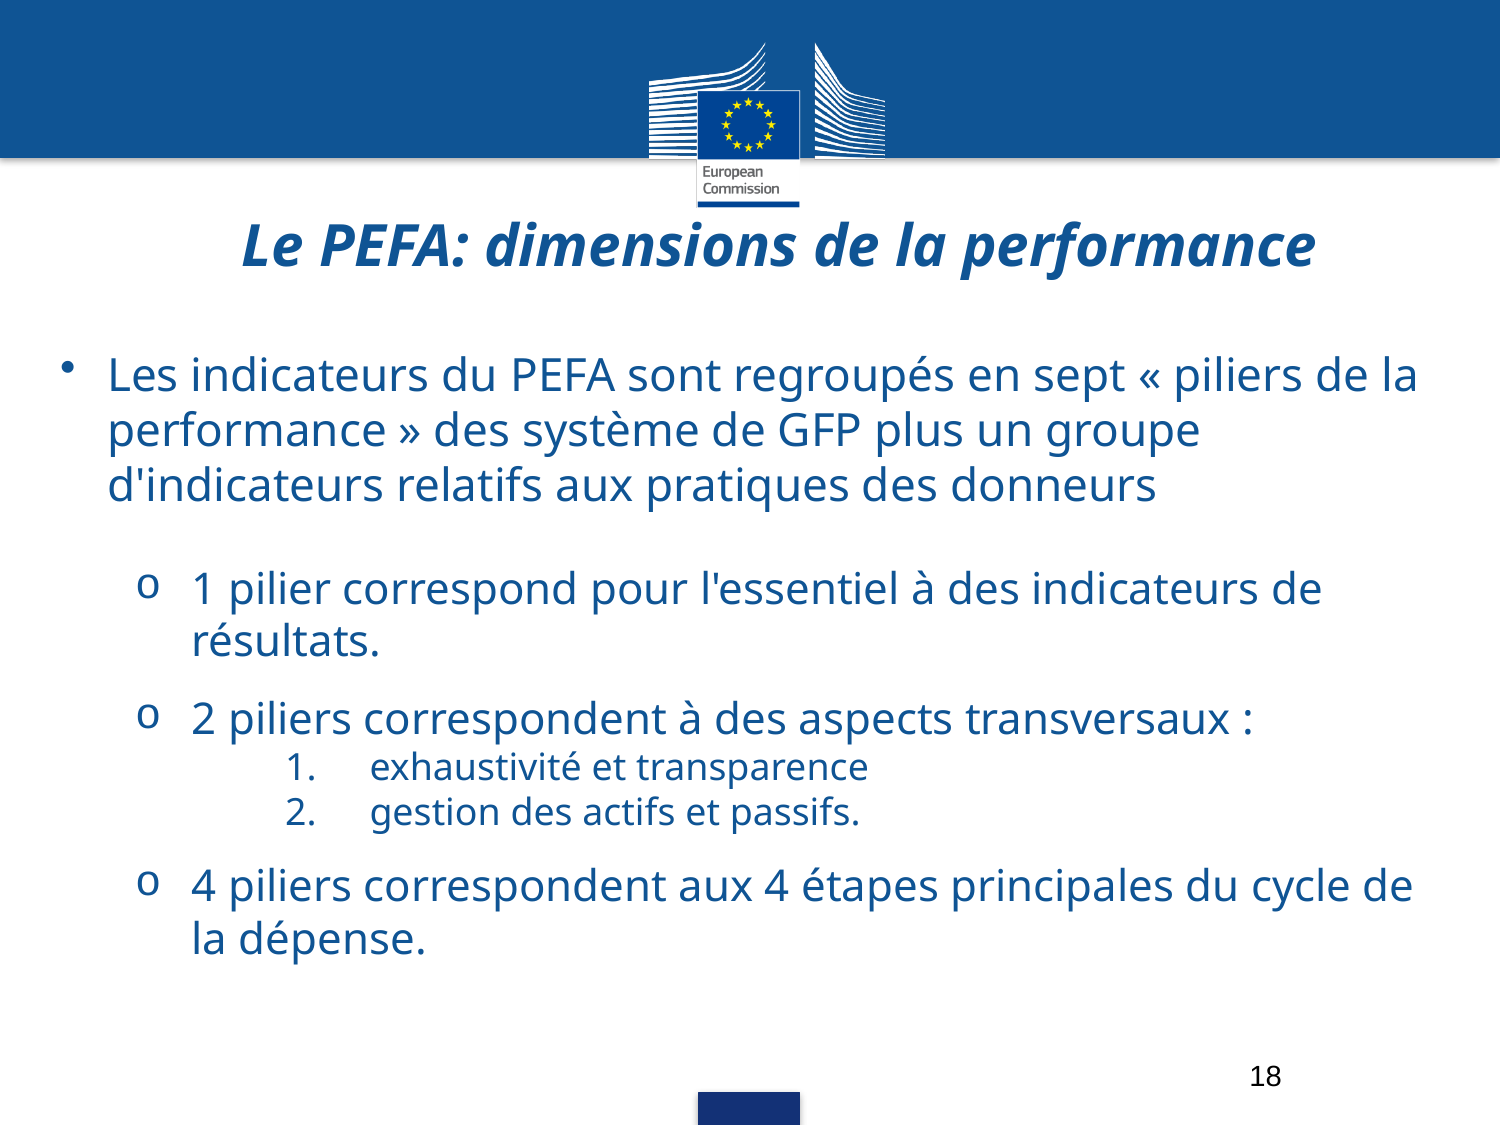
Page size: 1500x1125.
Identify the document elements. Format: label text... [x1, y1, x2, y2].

list Les indicateurs du PEFA sont regroupés en sept « piliers de la performance » des système de GFP plus un groupe d'indicateurs relatifs aux pratiques des donneurs 1 pilier correspond pour l'essentiel à des indicateurs de résultats. 2 piliers correspondent à des aspects transversaux : exhaustivité et transparence gestion des actifs et passifs. 4 piliers correspondent aux 4 étapes principales du cycle de la dépense. [0, 337, 1471, 1125]
title Le PEFA: dimensions de la performance [0, 172, 1500, 315]
picture [649, 42, 885, 172]
slide_number 18 [1234, 1024, 1425, 1101]
